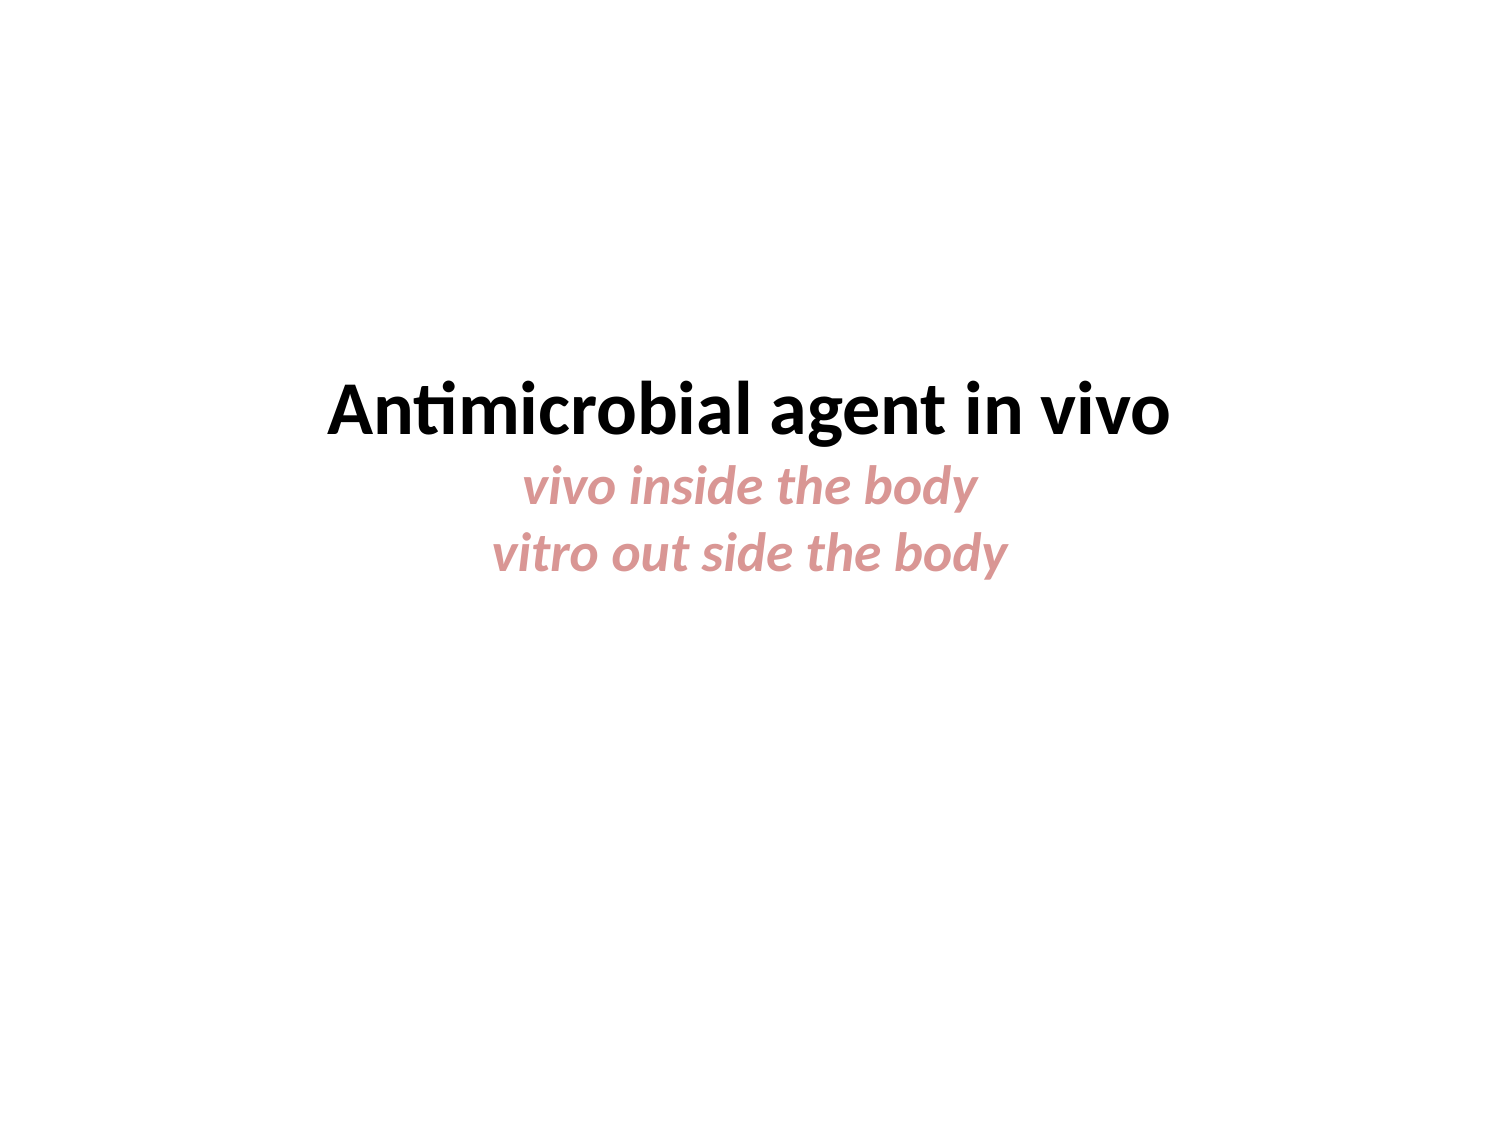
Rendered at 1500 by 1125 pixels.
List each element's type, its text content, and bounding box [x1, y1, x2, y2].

title Antimicrobial agent in vivo vivo inside the body vitro out side the body [112, 349, 1388, 591]
